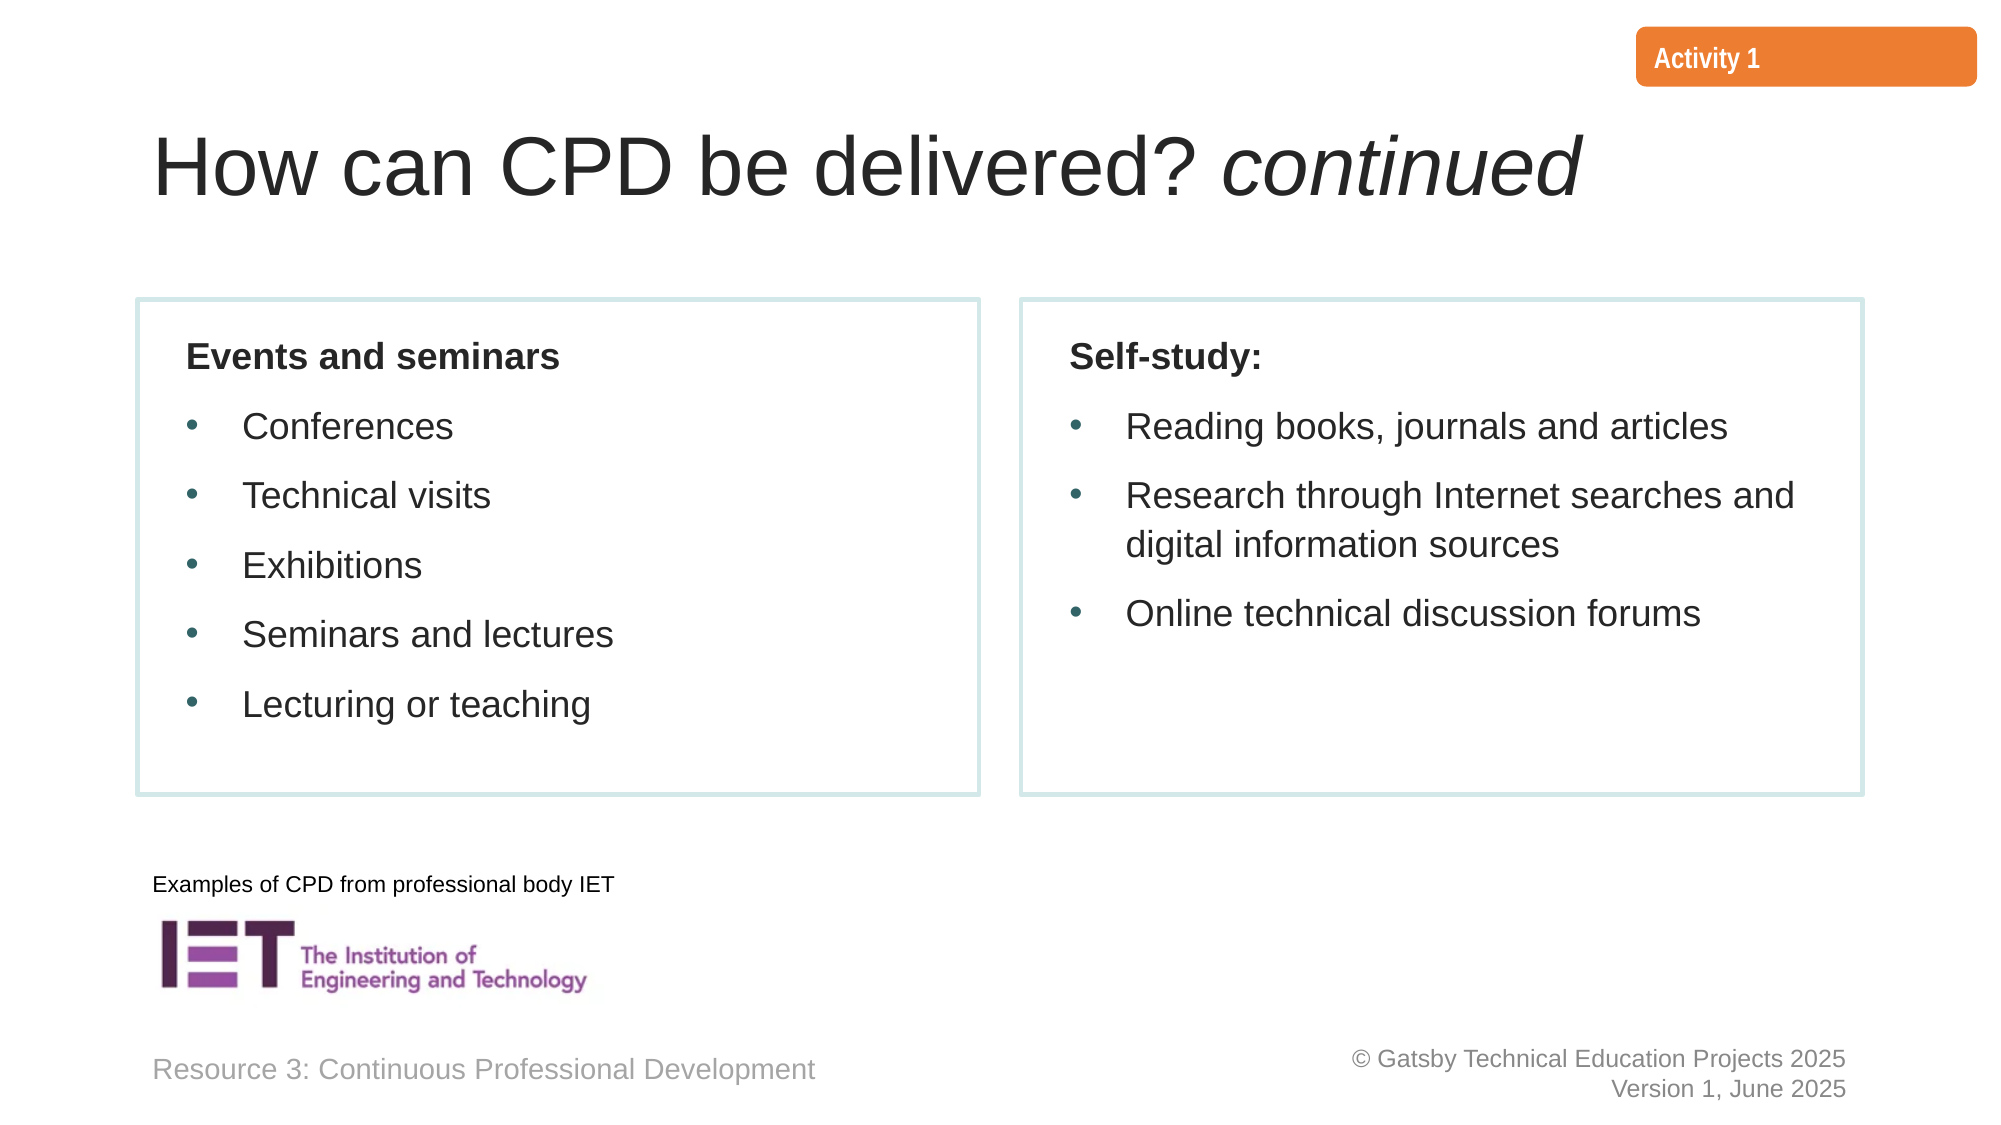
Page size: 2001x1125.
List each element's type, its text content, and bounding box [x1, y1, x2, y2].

picture [137, 886, 628, 1009]
title How can CPD be delivered? continued [137, 59, 1863, 278]
text_box Activity 1 [1636, 26, 1978, 87]
list Events and seminars Conferences Technical visits Exhibitions Seminars and lectures Lecturing or teaching [135, 297, 981, 797]
text_box Self-study: Reading books, journals and articles Research through Internet searches and digital information sources Online technical discussion forums [1021, 299, 1863, 795]
text_box Examples of CPD from professional body IET [137, 862, 755, 905]
